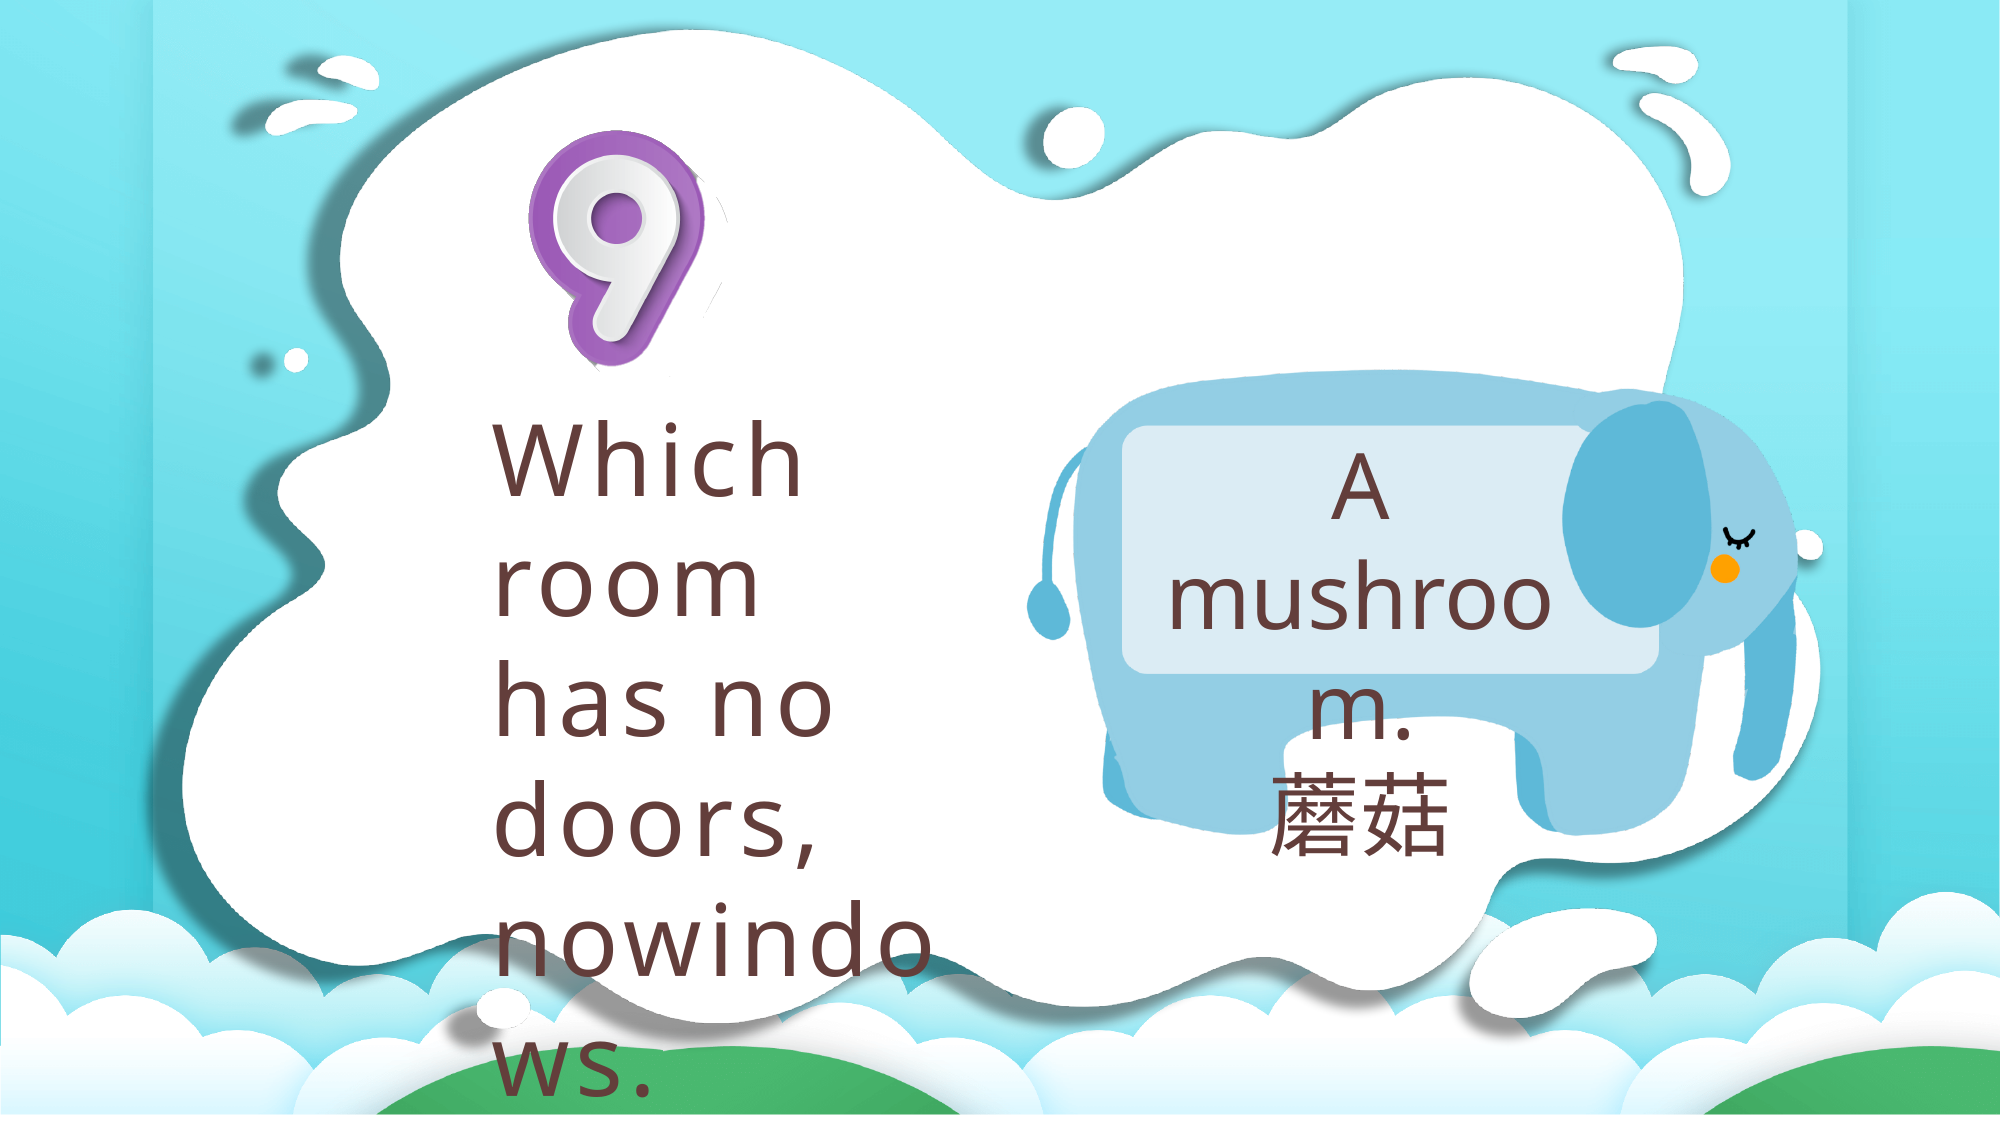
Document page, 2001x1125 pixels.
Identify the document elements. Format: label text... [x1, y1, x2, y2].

text_box Which room has no doors, nowindows. [476, 389, 980, 1124]
picture [0, 0, 2000, 1125]
